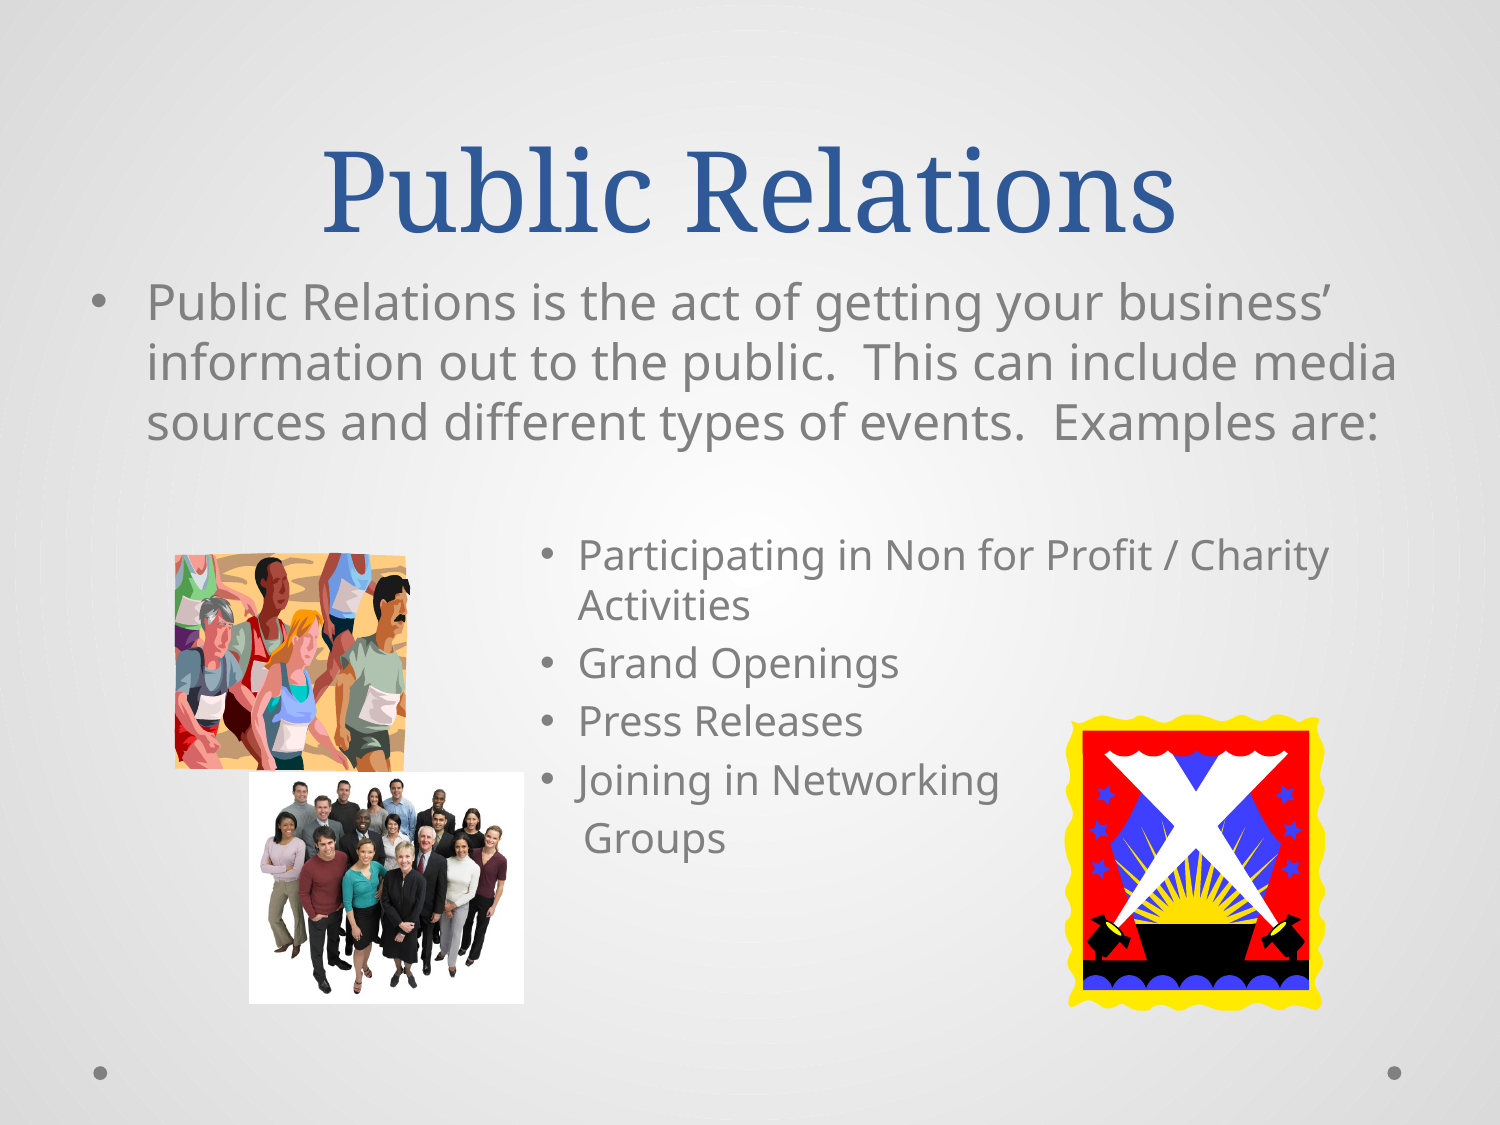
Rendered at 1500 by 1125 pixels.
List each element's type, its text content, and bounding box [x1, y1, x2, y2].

list Public Relations is the act of getting your business’ information out to the public. This can include media sources and different types of events. Examples are: Participating in Non for Profit / Charity Activities Grand Openings Press Releases Joining in Networking Groups [75, 262, 1425, 1005]
picture [174, 549, 524, 1005]
picture [1062, 713, 1326, 1011]
title Public Relations [75, 0, 1425, 262]
